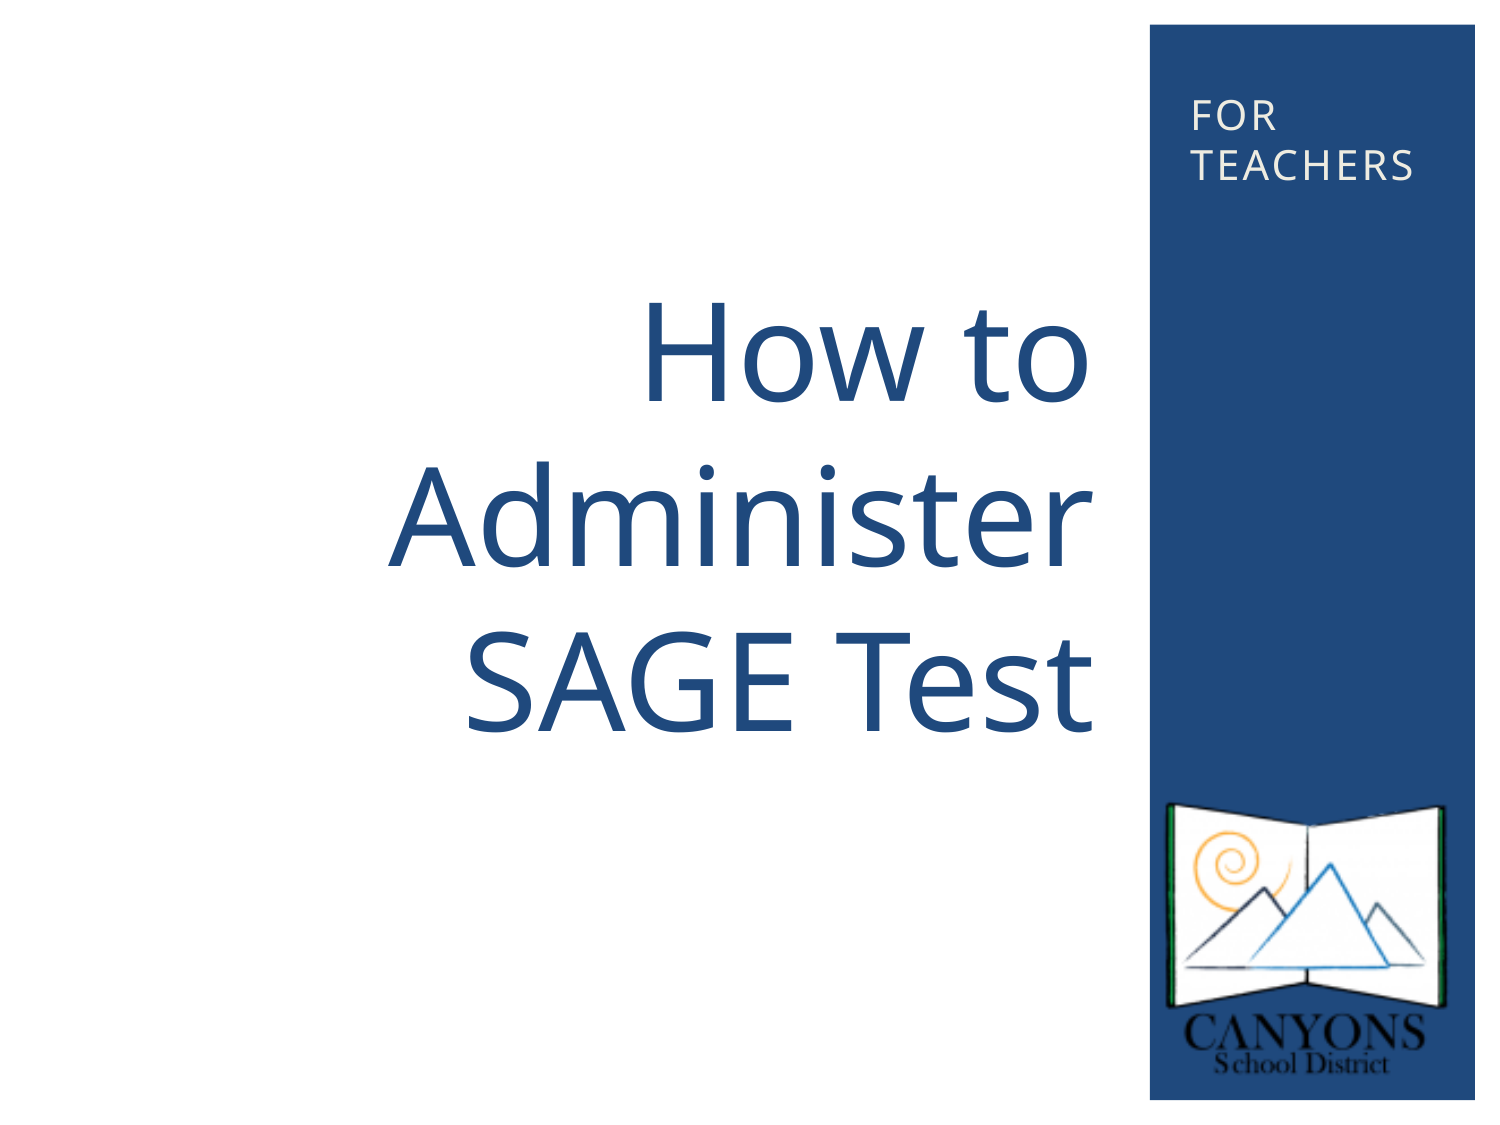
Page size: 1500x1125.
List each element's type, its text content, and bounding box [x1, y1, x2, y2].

title For TEachers [1175, 75, 1450, 197]
text_box How to Administer SAGE Test [226, 256, 1111, 767]
picture [1162, 799, 1452, 1079]
